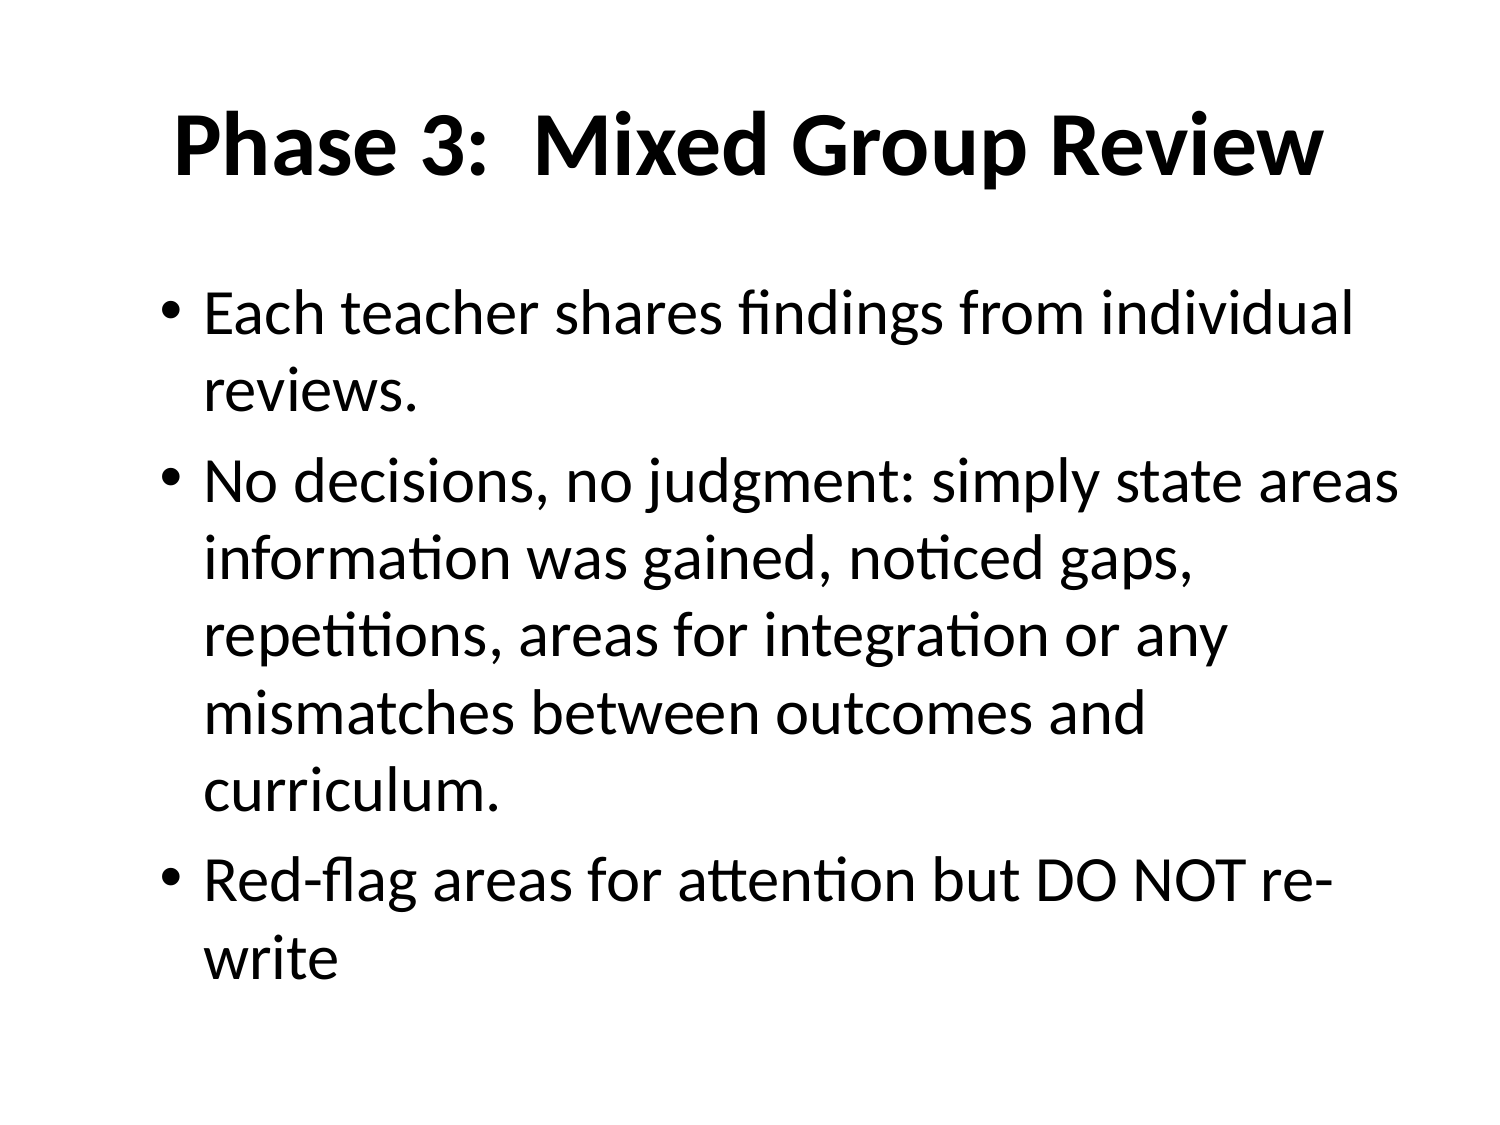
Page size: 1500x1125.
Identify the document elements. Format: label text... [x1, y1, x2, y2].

list Each teacher shares findings from individual reviews. No decisions, no judgment: simply state areas information was gained, noticed gaps, repetitions, areas for integration or any mismatches between outcomes and curriculum. Red-flag areas for attention but DO NOT re-write [75, 262, 1425, 1005]
title Phase 3: Mixed Group Review [75, 45, 1425, 233]
